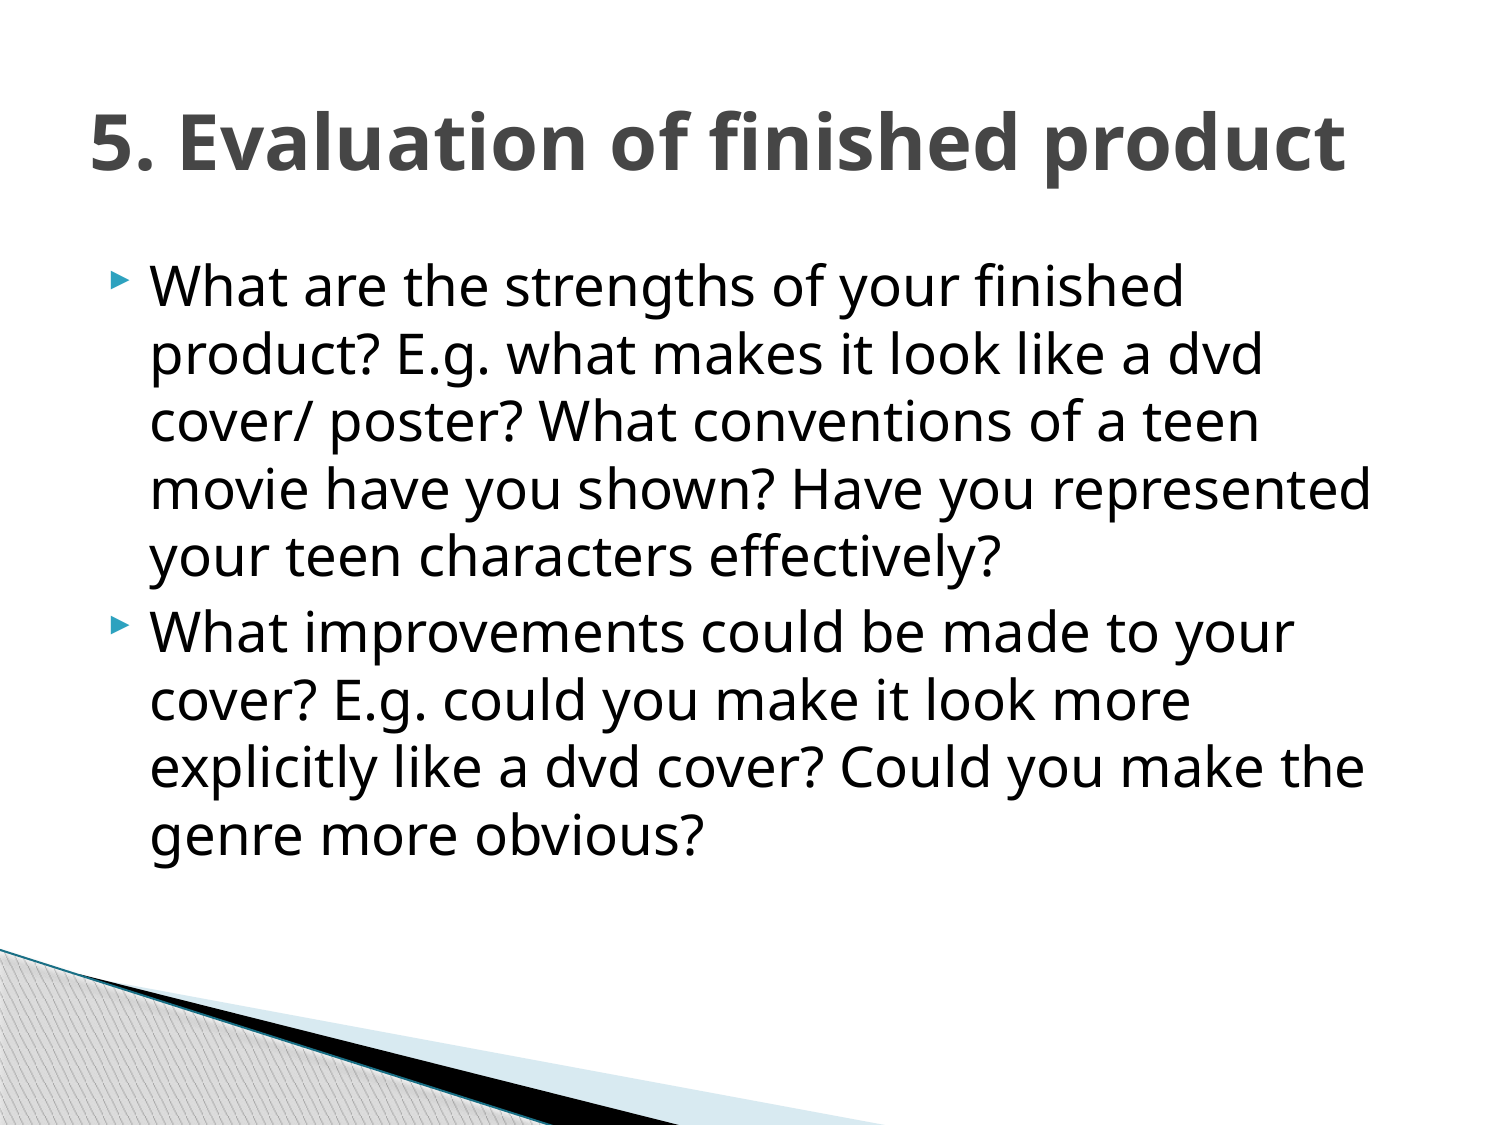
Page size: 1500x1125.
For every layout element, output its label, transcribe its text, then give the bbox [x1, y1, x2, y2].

list What are the strengths of your finished product? E.g. what makes it look like a dvd cover/ poster? What conventions of a teen movie have you shown? Have you represented your teen characters effectively? What improvements could be made to your cover? E.g. could you make it look more explicitly like a dvd cover? Could you make the genre more obvious? [75, 243, 1425, 986]
title 5. Evaluation of finished product [75, 45, 1425, 233]
